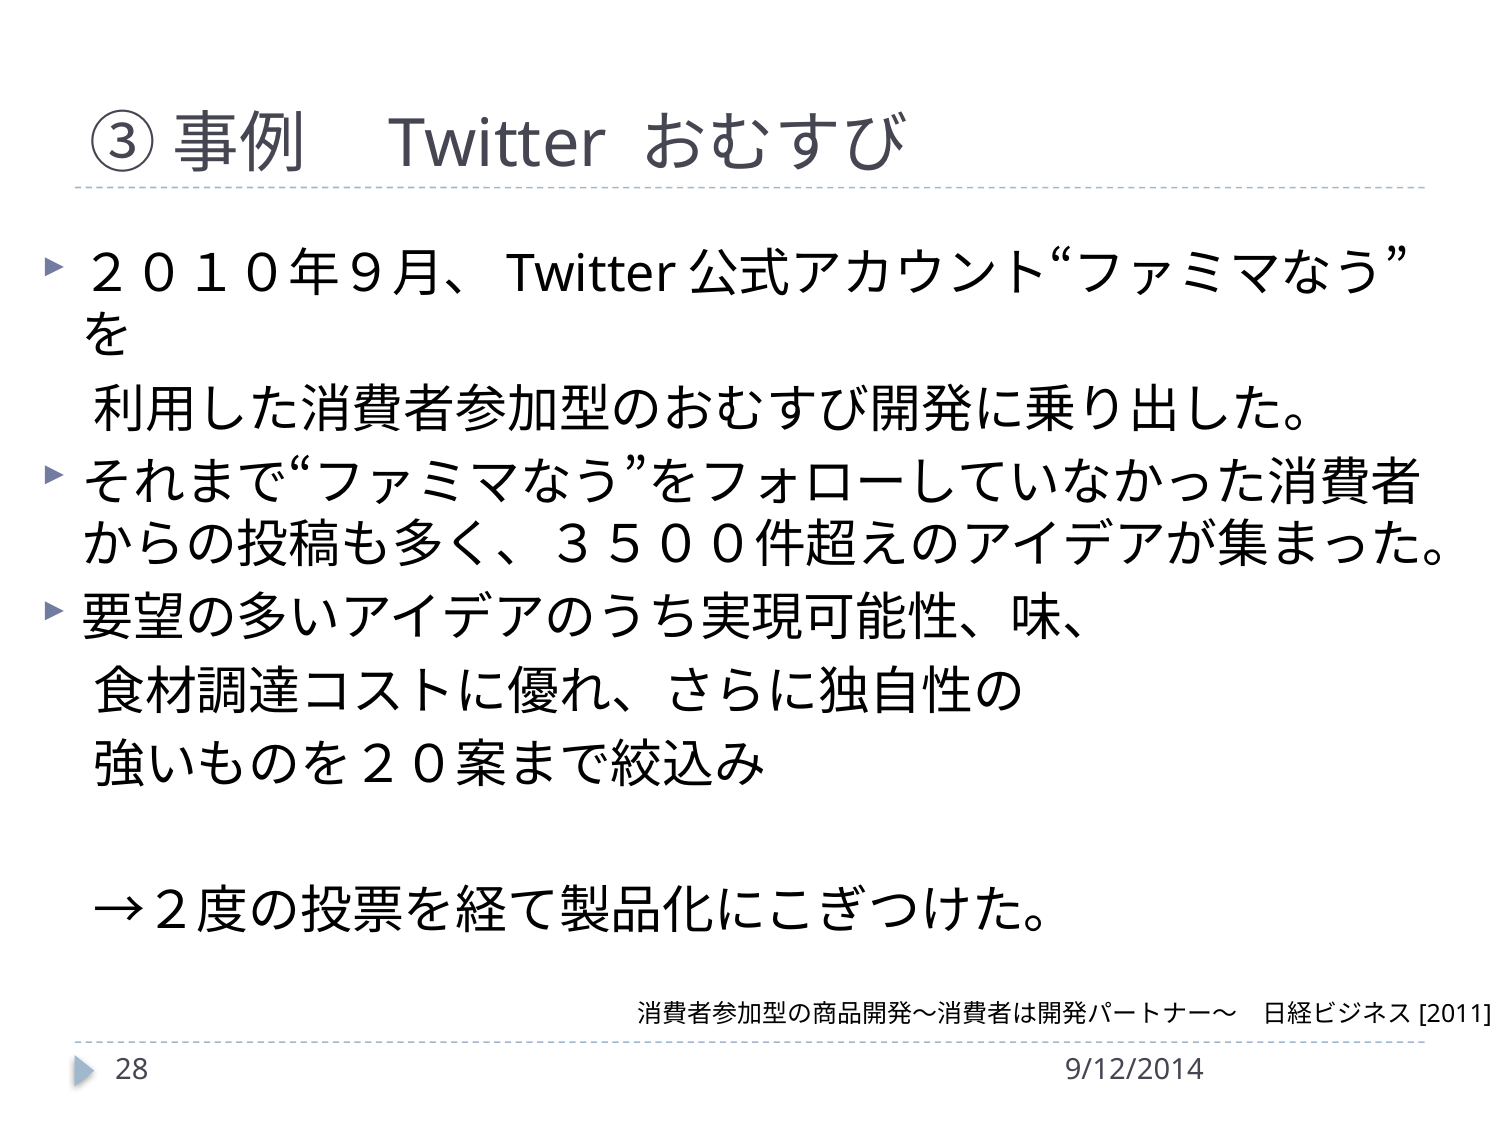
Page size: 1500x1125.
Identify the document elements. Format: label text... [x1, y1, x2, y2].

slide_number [1050, 1042, 1426, 1103]
list ２０１０年９月、Twitter公式アカウント“ファミマなう”を 利用した消費者参加型のおむすび開発に乗り出した。 それまで“ファミマなう”をフォローしていなかった消費者からの投稿も多く、３５００件超えのアイデアが集まった。 要望の多いアイデアのうち実現可能性、味、 食材調達コストに優れ、さらに独自性の 強いものを２０案まで絞込み →２度の投票を経て製品化にこぎつけた。 [26, 232, 1460, 988]
title ③事例 Twitter おむすび [75, 24, 1425, 188]
slide_number 28 [100, 1042, 426, 1103]
text_box 消費者参加型の商品開発～消費者は開発パートナー～ 日経ビジネス[2011] [622, 989, 1500, 1035]
